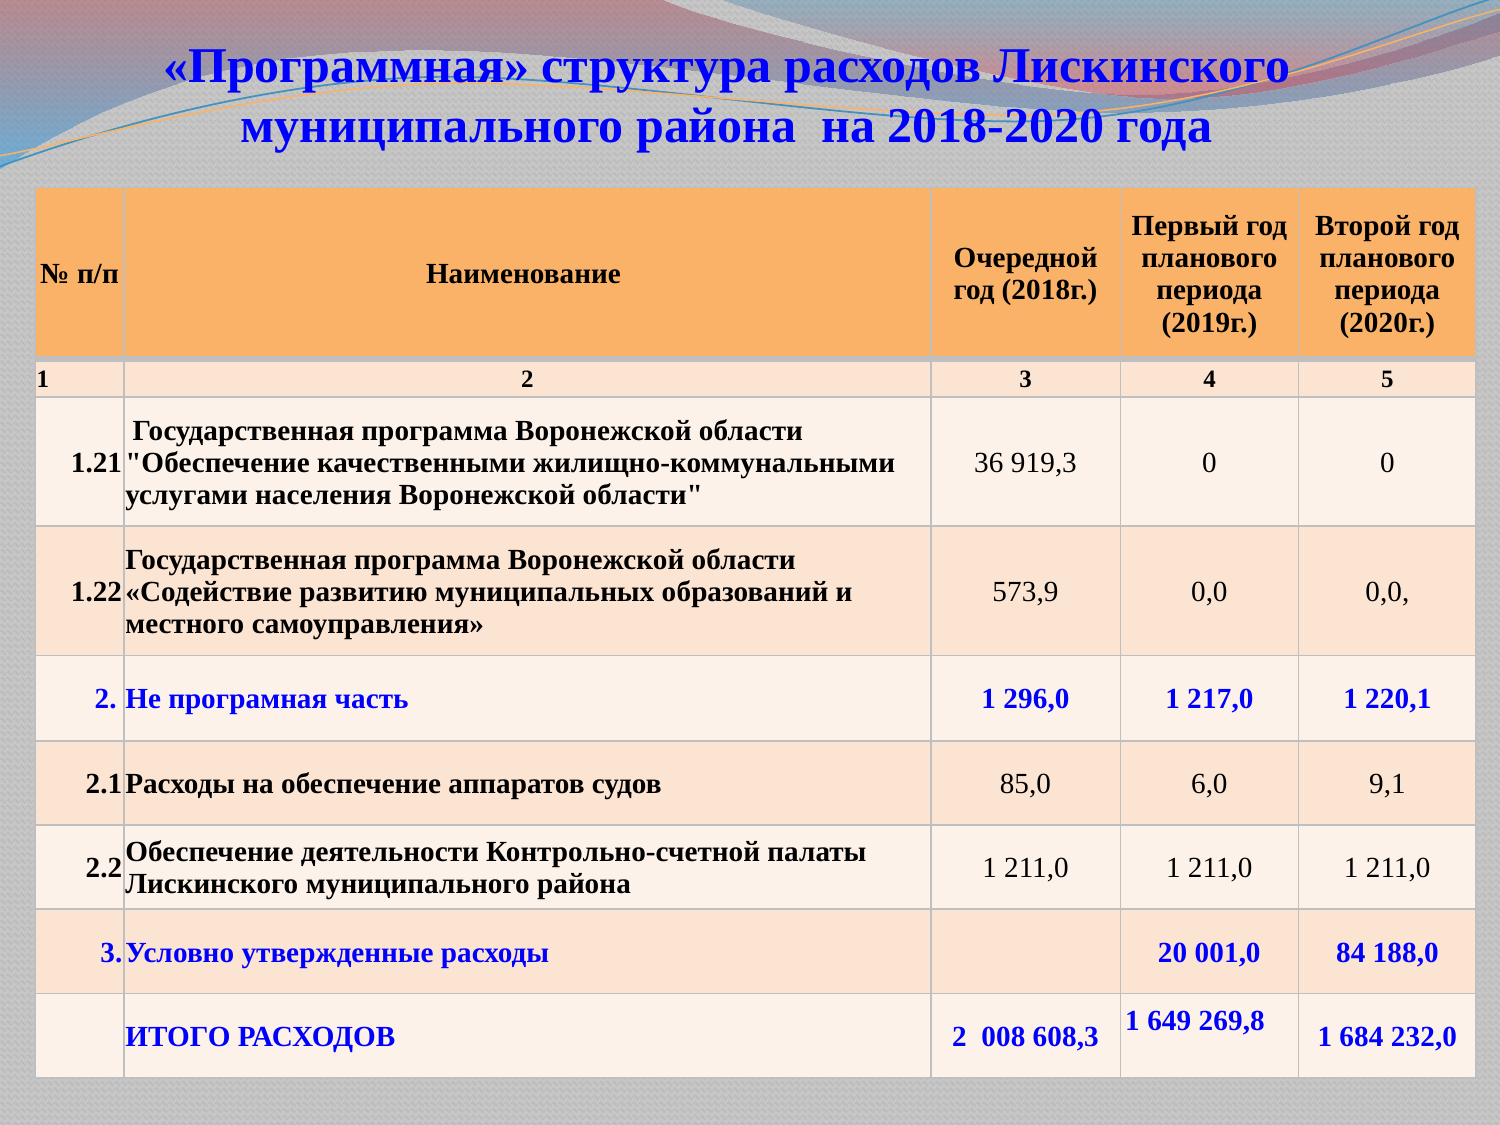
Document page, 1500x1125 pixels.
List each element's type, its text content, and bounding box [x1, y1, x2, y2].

table_cell [36, 994, 123, 1077]
table_header № п/п [36, 188, 123, 356]
table_cell 1 220,1 [1299, 656, 1475, 740]
table_cell 2 008 608,3 [932, 994, 1120, 1077]
table_cell 84 188,0 [1299, 910, 1475, 993]
table_cell 1 217,0 [1121, 656, 1298, 740]
table_cell 1 [36, 362, 123, 396]
table_cell 36 919,3 [932, 398, 1120, 525]
table_cell 2 [125, 362, 930, 396]
table_cell 573,9 [932, 527, 1120, 655]
table_cell 2.2 [36, 826, 123, 908]
table_cell 3. [36, 910, 123, 993]
table_cell 5 [1299, 362, 1475, 396]
table_header Наименование [125, 188, 930, 356]
table_cell Не програмная часть [125, 656, 930, 740]
table_cell 2. [36, 656, 123, 740]
table_cell 9,1 [1299, 742, 1475, 824]
table_header Очередной год (2018г.) [932, 188, 1120, 356]
table_cell [932, 910, 1120, 993]
table_cell Условно утвержденные расходы [125, 910, 930, 993]
title «Программная» структура расходов Лискинского муниципального района на 2018-2020 года [35, 35, 1418, 153]
table_cell 0,0, [1299, 527, 1475, 655]
table_cell 1 296,0 [932, 656, 1120, 740]
table_cell 1 211,0 [932, 826, 1120, 908]
table_cell Государственная программа Воронежской области «Содействие развитию муниципальных образований и местного самоуправления» [125, 527, 930, 655]
table_cell 6,0 [1121, 742, 1298, 824]
table_cell 2.1 [36, 742, 123, 824]
table_cell 3 [932, 362, 1120, 396]
table_cell Расходы на обеспечение аппаратов судов [125, 742, 930, 824]
table_cell 1.21 [36, 398, 123, 525]
table_cell 20 001,0 [1121, 910, 1298, 993]
table_cell Обеспечение деятельности Контрольно-счетной палаты Лискинского муниципального района [125, 826, 930, 908]
table_cell Государственная программа Воронежской области "Обеспечение качественными жилищно-коммунальными услугами населения Воронежской области" [125, 398, 930, 525]
table_cell 0 [1121, 398, 1298, 525]
table_cell 1 684 232,0 [1299, 994, 1475, 1077]
table_cell ИТОГО РАСХОДОВ [125, 994, 930, 1077]
table_header Первый год планового периода (2019г.) [1121, 188, 1298, 356]
table_cell 1 649 269,8 [1121, 994, 1298, 1077]
table_cell 1.22 [36, 527, 123, 655]
table_cell 0 [1299, 398, 1475, 525]
table_cell 0,0 [1121, 527, 1298, 655]
table_cell 85,0 [932, 742, 1120, 824]
table_cell 4 [1121, 362, 1298, 396]
table_cell 1 211,0 [1121, 826, 1298, 908]
table_cell 1 211,0 [1299, 826, 1475, 908]
table_header Второй год планового периода (2020г.) [1299, 188, 1475, 356]
